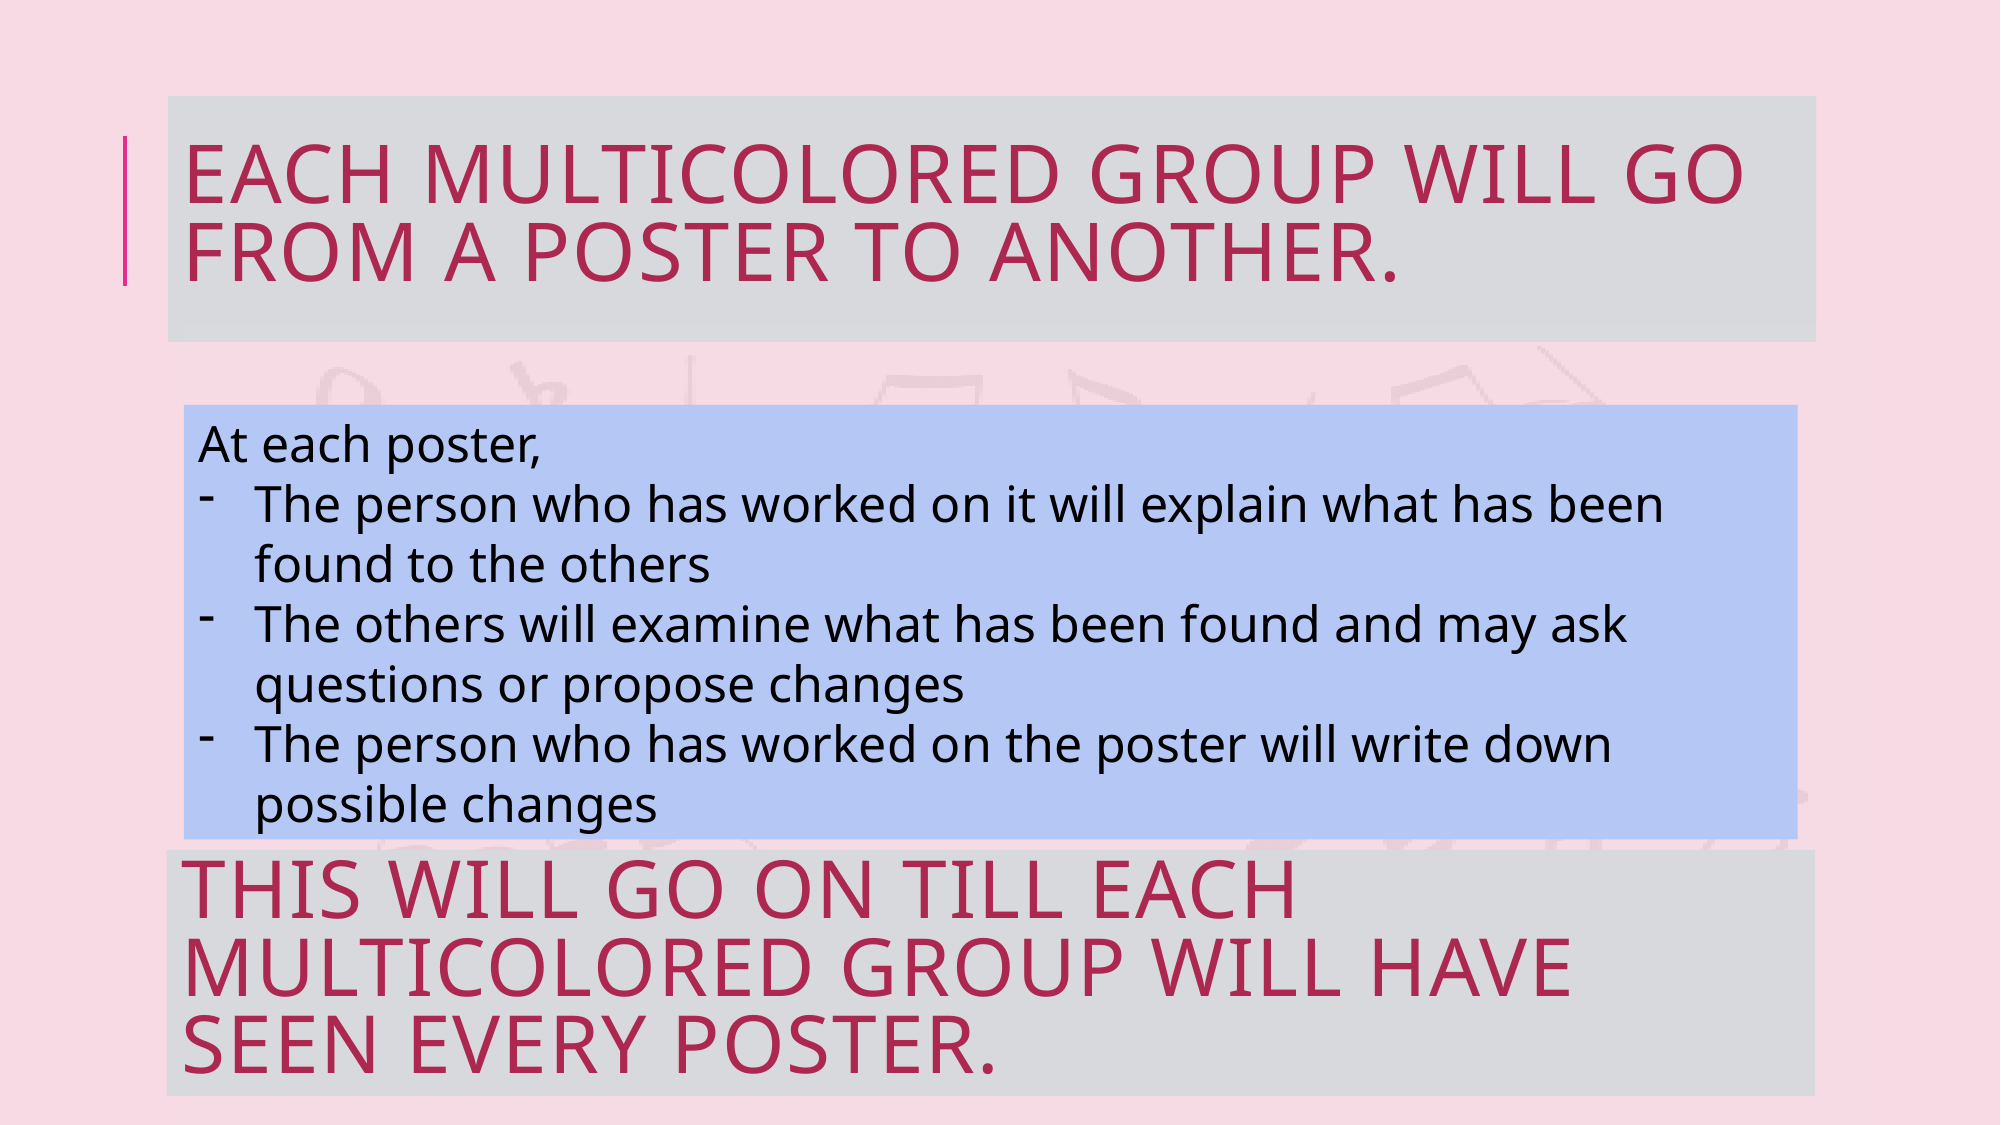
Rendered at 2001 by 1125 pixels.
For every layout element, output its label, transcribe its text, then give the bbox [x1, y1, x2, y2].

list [183, 322, 1866, 1125]
title Each multicolored group will go from a poster to another. [168, 96, 1817, 342]
text_box This will go on till Each multicolored group will have seen every poster. [166, 849, 176, 1096]
